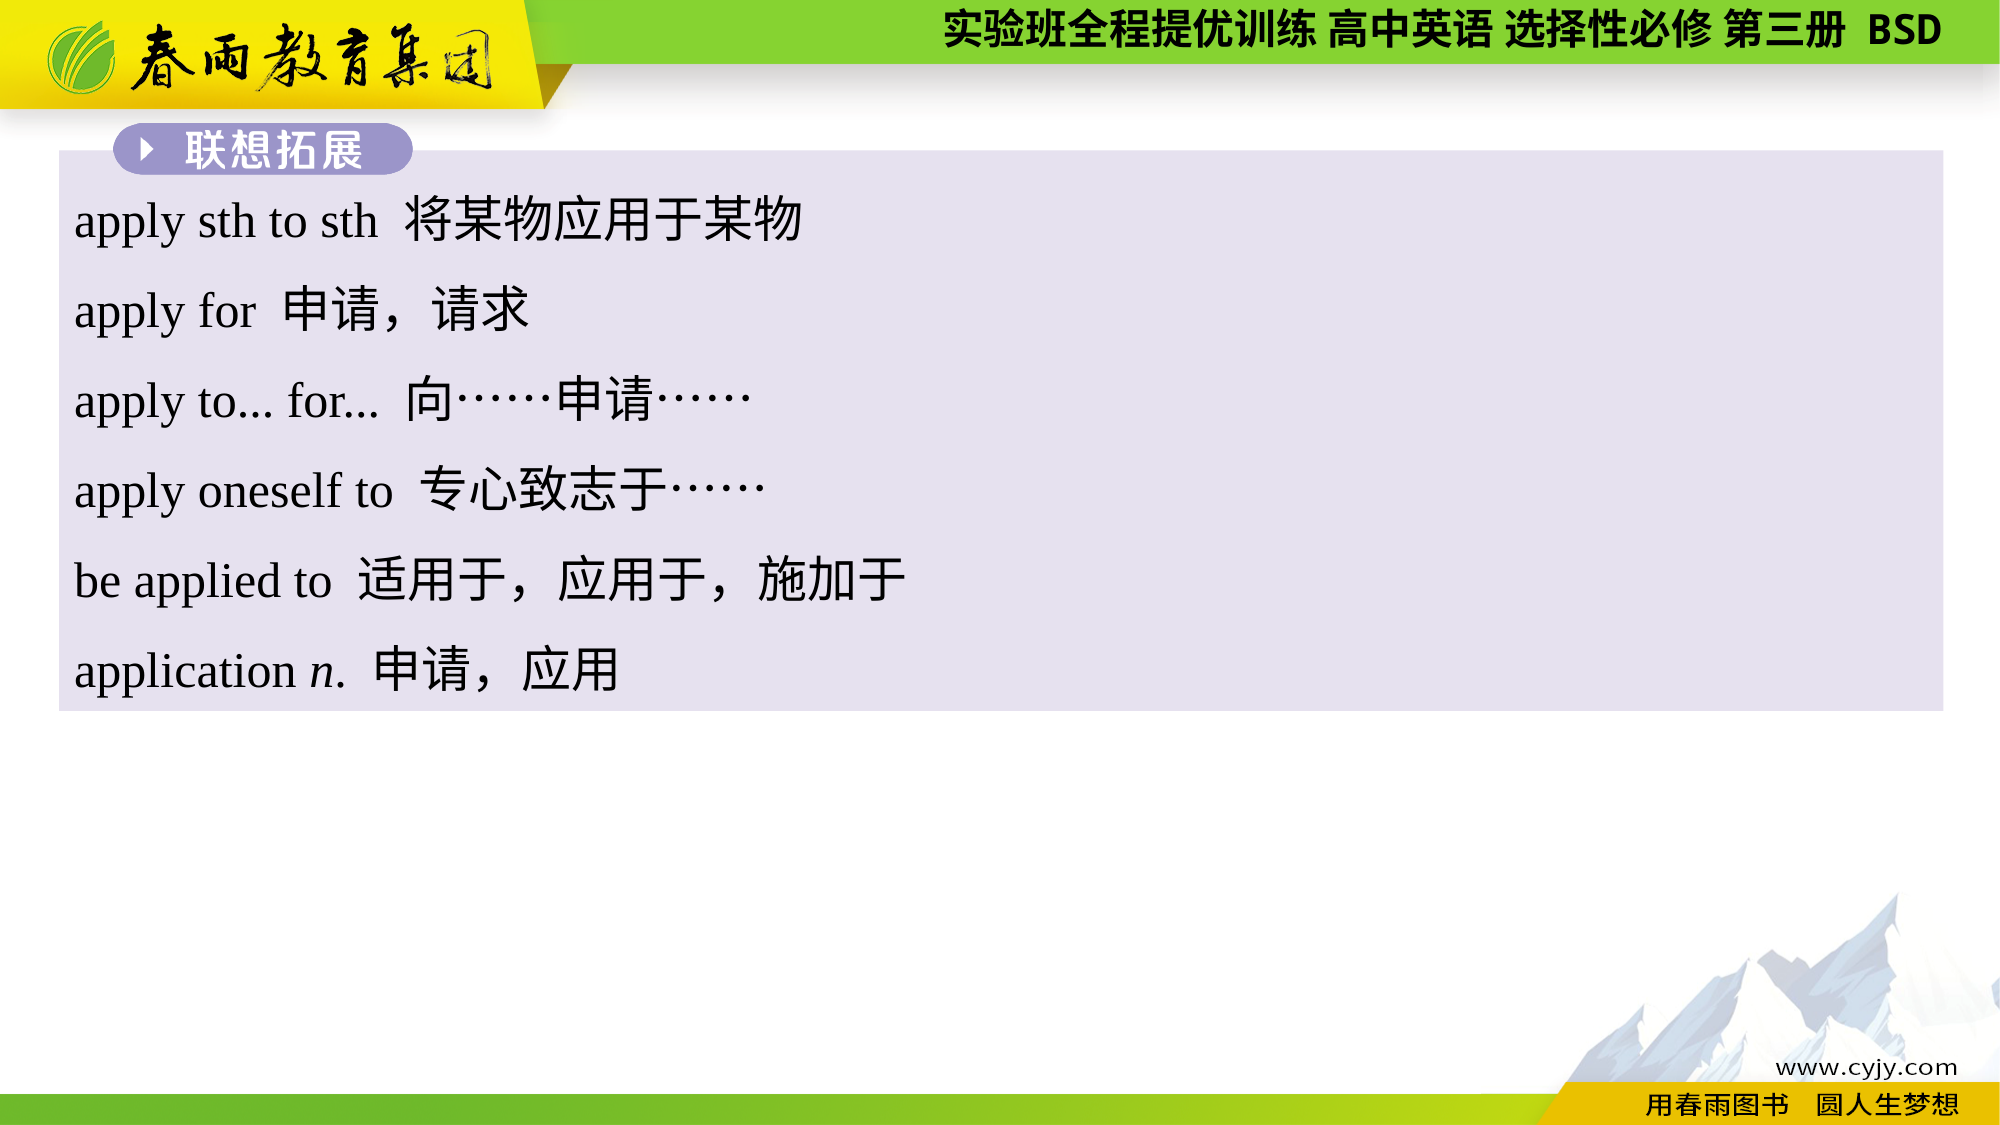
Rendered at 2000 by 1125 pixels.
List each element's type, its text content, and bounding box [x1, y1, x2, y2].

list apply sth to sth 将某物应用于某物 apply for 申请，请求 apply to... for... 向……申请…… apply oneself to 专心致志于…… be applied to 适用于，应用于，施加于 application n. 申请，应用 [59, 150, 1944, 711]
picture [0, 0, 2000, 1125]
